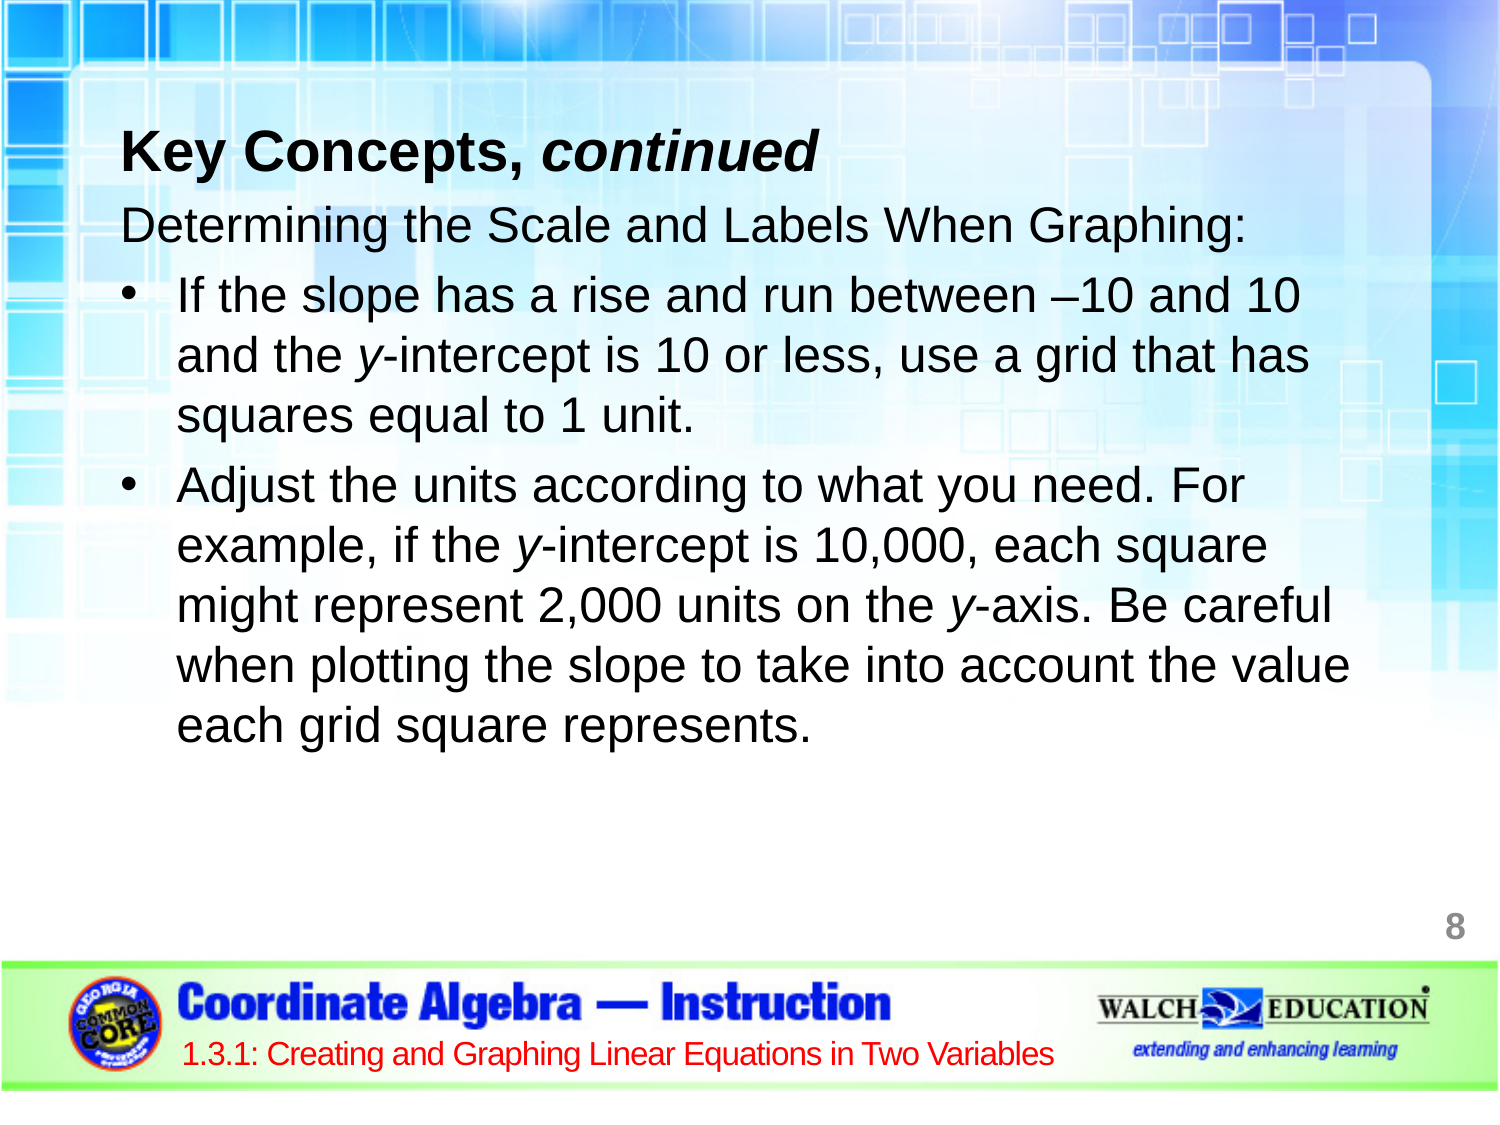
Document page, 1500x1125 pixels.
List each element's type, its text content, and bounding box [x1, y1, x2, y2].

slide_number 8 [1361, 901, 1481, 949]
subtitle Key Concepts, continued Determining the Scale and Labels When Graphing: If the slope has a rise and run between –10 and 10 and the y-intercept is 10 or less, use a grid that has squares equal to 1 unit. Adjust the units according to what you need. For example, if the y-intercept is 10,000, each square might represent 2,000 units on the y-axis. Be careful when plotting the slope to take into account the value each grid square represents. [105, 105, 1394, 925]
list 1.3.1: Creating and Graphing Linear Equations in Two Variables [166, 1024, 1152, 1069]
picture [1, 0, 1500, 1091]
